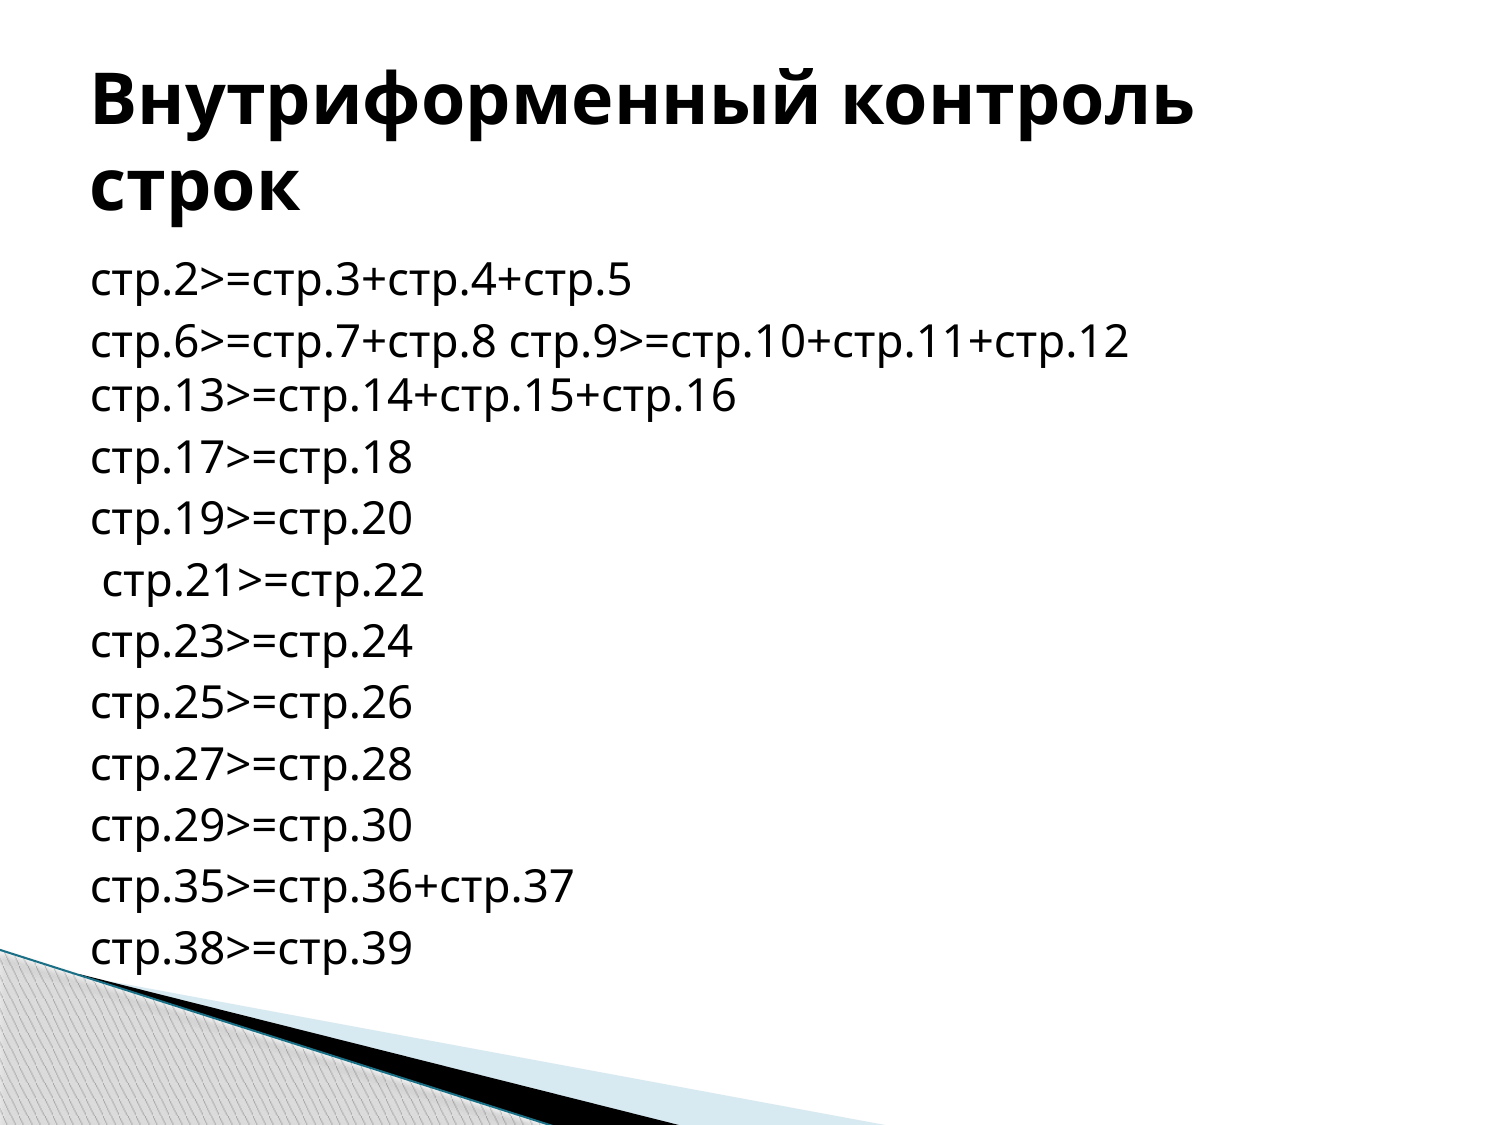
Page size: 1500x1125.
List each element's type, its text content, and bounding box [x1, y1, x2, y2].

title Внутриформенный контроль строк [75, 45, 1425, 233]
list стр.2>=стр.3+стр.4+стр.5 стр.6>=стр.7+стр.8 стр.9>=стр.10+стр.11+стр.12 стр.13>=стр.14+стр.15+стр.16 стр.17>=стр.18 стр.19>=стр.20 стр.21>=стр.22 стр.23>=стр.24 стр.25>=стр.26 стр.27>=стр.28 стр.29>=стр.30 стр.35>=стр.36+стр.37 стр.38>=стр.39 [75, 243, 1425, 986]
